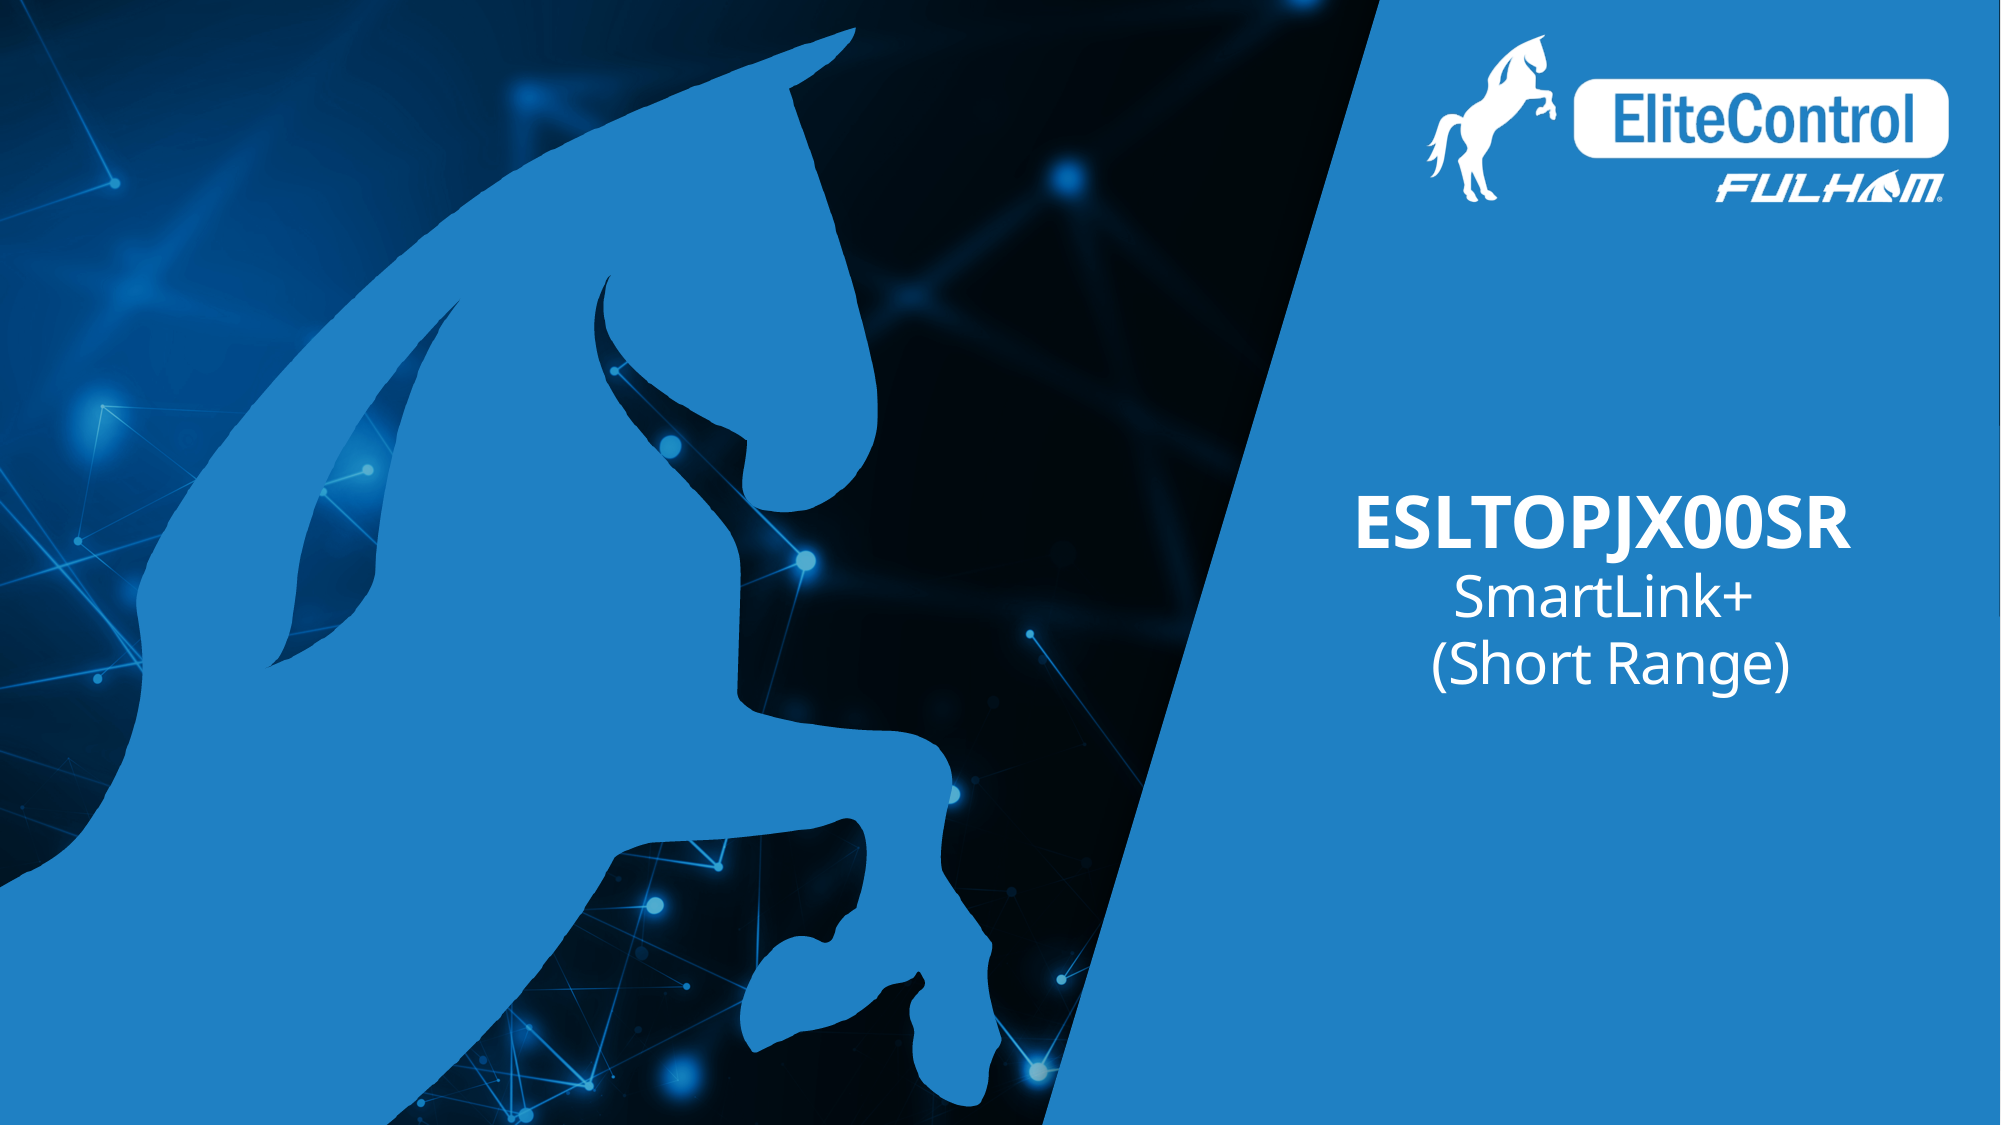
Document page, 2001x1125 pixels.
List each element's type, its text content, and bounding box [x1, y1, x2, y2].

title ESLTOPJX00SR SmartLink+ (Short Range) [1260, 478, 1963, 698]
picture [0, 0, 1379, 1125]
picture [1419, 28, 1963, 209]
